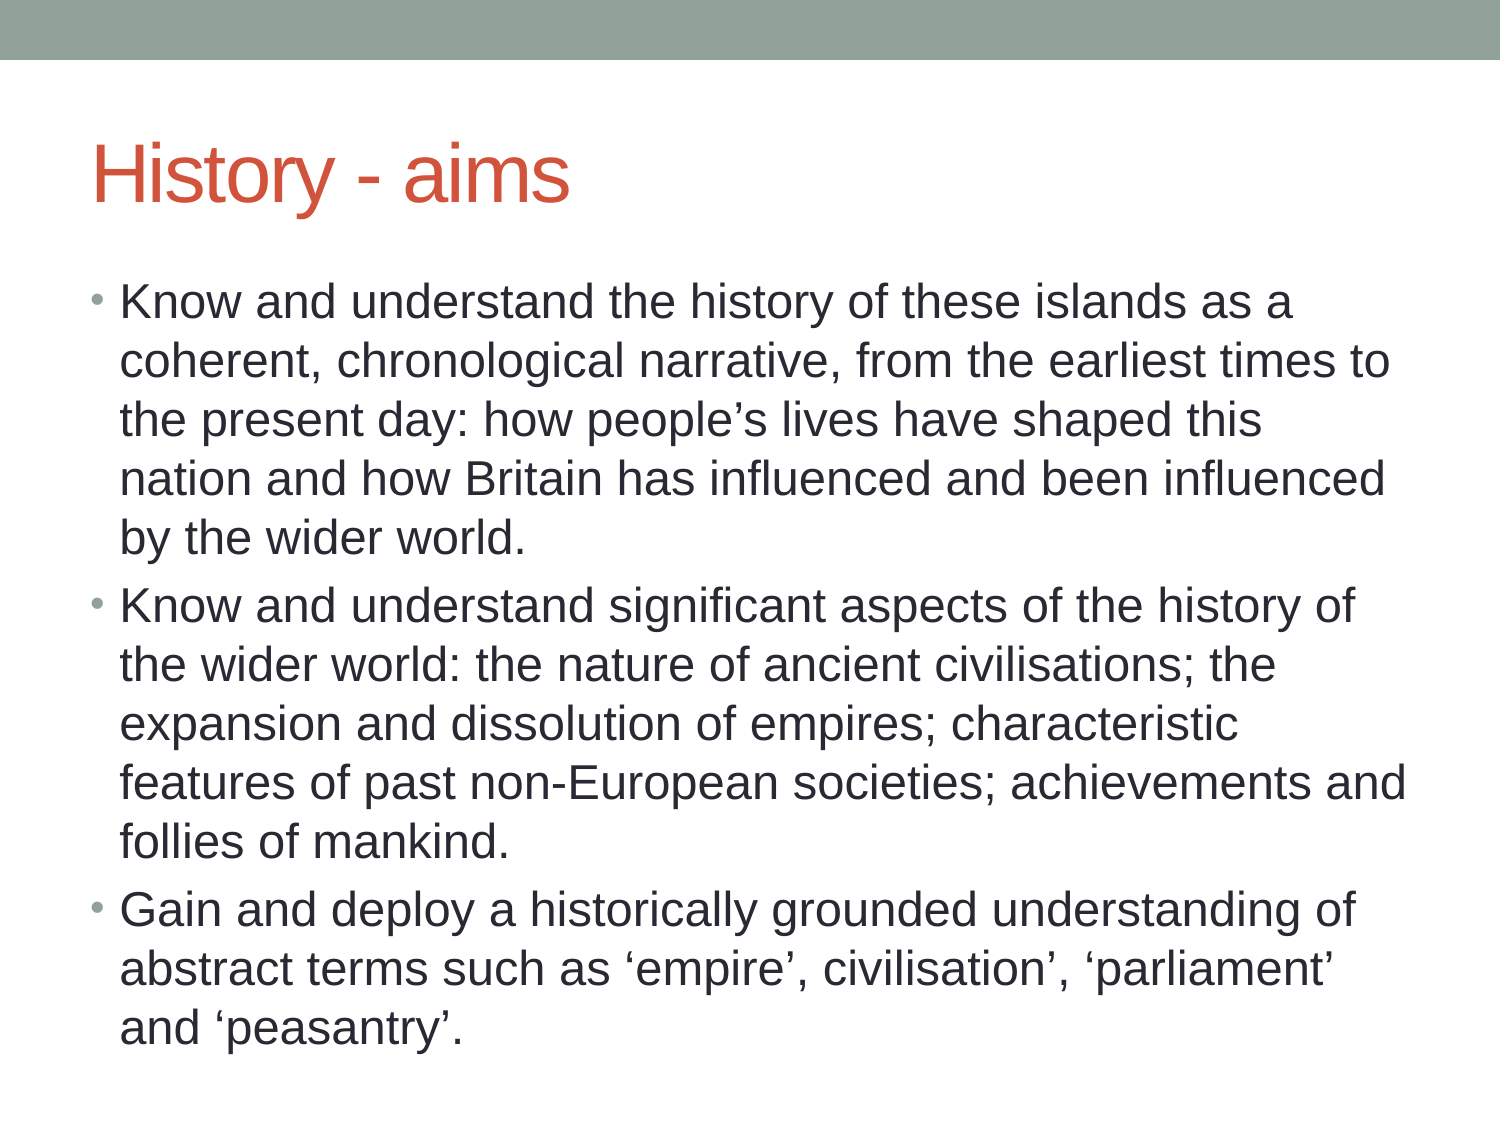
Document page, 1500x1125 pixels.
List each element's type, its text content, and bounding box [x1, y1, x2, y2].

list Know and understand the history of these islands as a coherent, chronological narrative, from the earliest times to the present day: how people’s lives have shaped this nation and how Britain has influenced and been influenced by the wider world. Know and understand significant aspects of the history of the wider world: the nature of ancient civilisations; the expansion and dissolution of empires; characteristic features of past non-European societies; achievements and follies of mankind. Gain and deploy a historically grounded understanding of abstract terms such as ‘empire’, civilisation’, ‘parliament’ and ‘peasantry’. [75, 262, 1425, 1063]
title History - aims [75, 87, 1425, 250]
